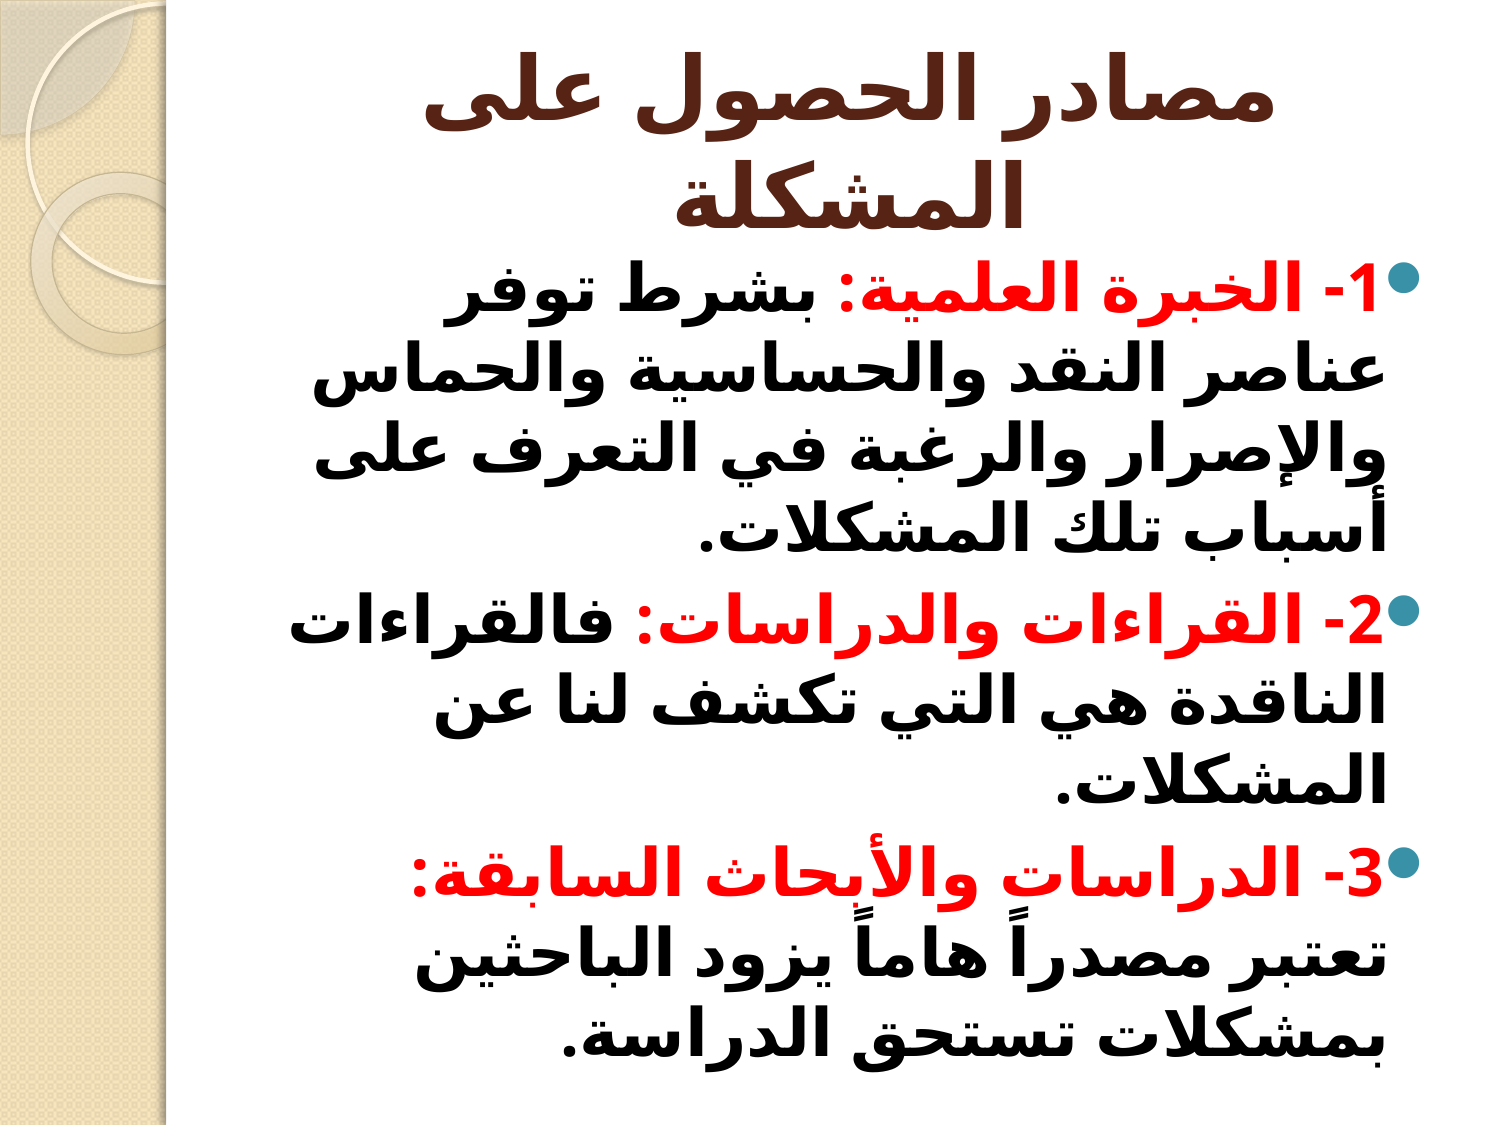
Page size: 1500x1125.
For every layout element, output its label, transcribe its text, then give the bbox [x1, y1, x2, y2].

title مصادر الحصول على المشكلة [235, 45, 1466, 233]
list 1- الخبرة العلمية: بشرط توفر عناصر النقد والحساسية والحماس والإصرار والرغبة في التعرف على أسباب تلك المشكلات. 2- القراءات والدراسات: فالقراءات الناقدة هي التي تكشف لنا عن المشكلات. 3- الدراسات والأبحاث السابقة: تعتبر مصدراً هاماً يزود الباحثين بمشكلات تستحق الدراسة. [235, 237, 1466, 1025]
